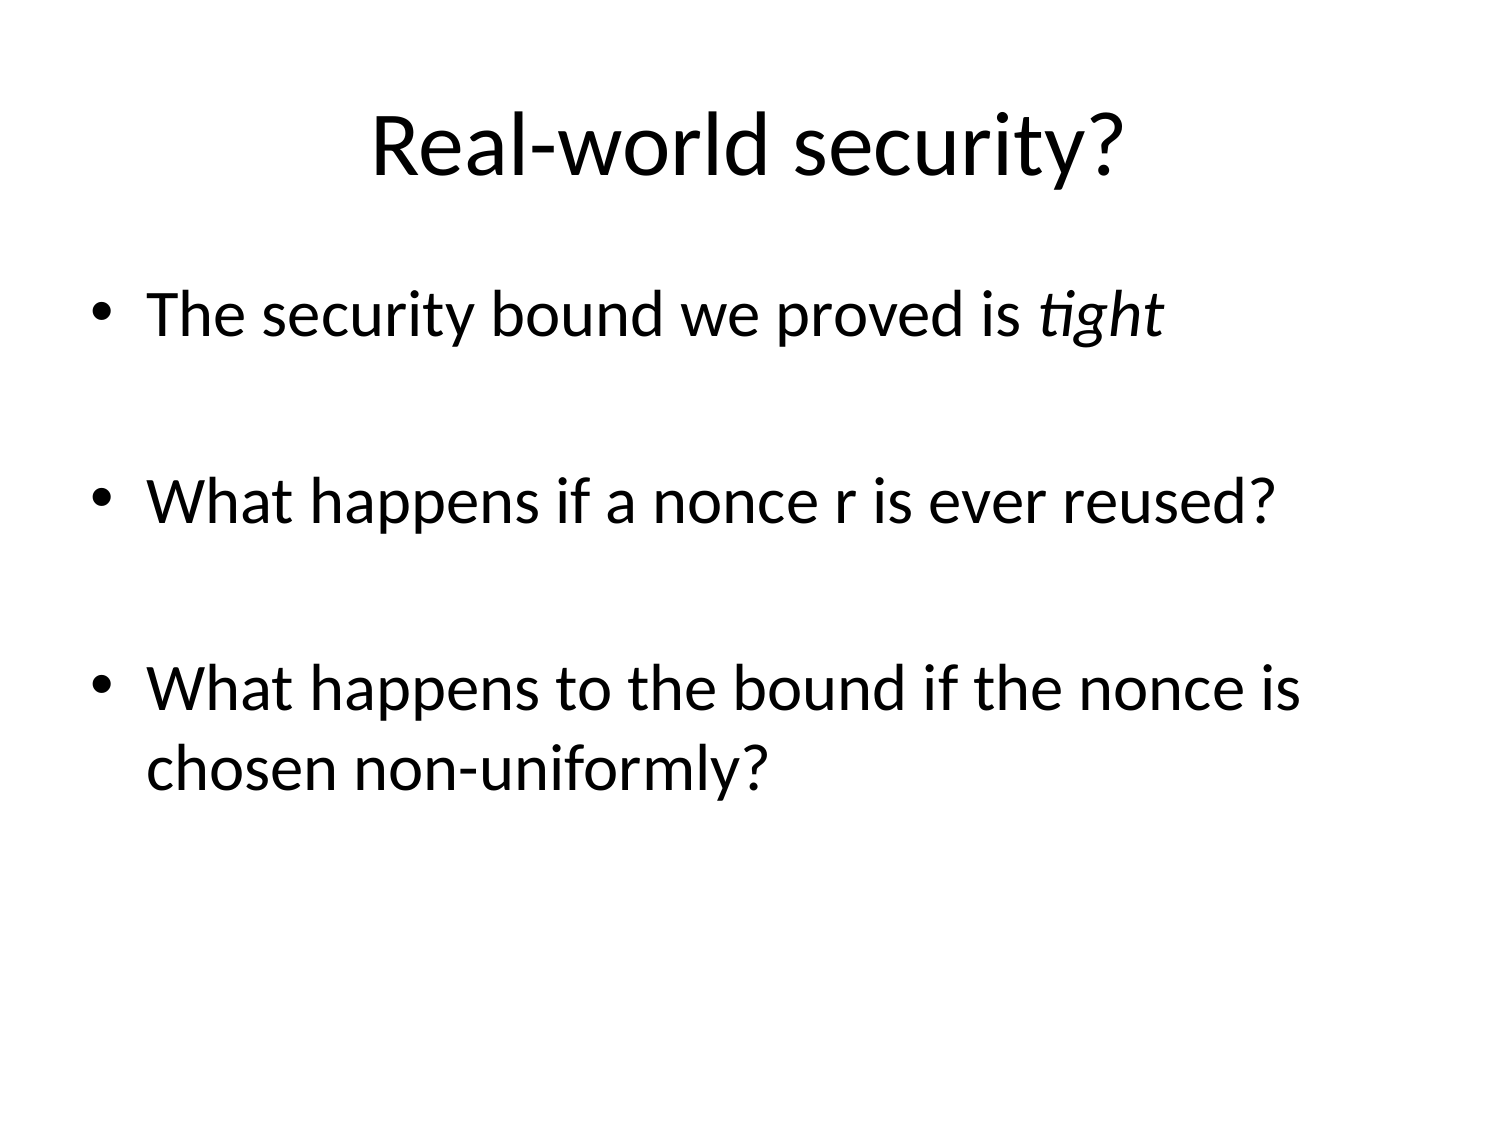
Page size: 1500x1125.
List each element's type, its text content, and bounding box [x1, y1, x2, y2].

title Real-world security? [75, 45, 1425, 233]
list The security bound we proved is tight What happens if a nonce r is ever reused? What happens to the bound if the nonce is chosen non-uniformly? [75, 262, 1425, 1005]
